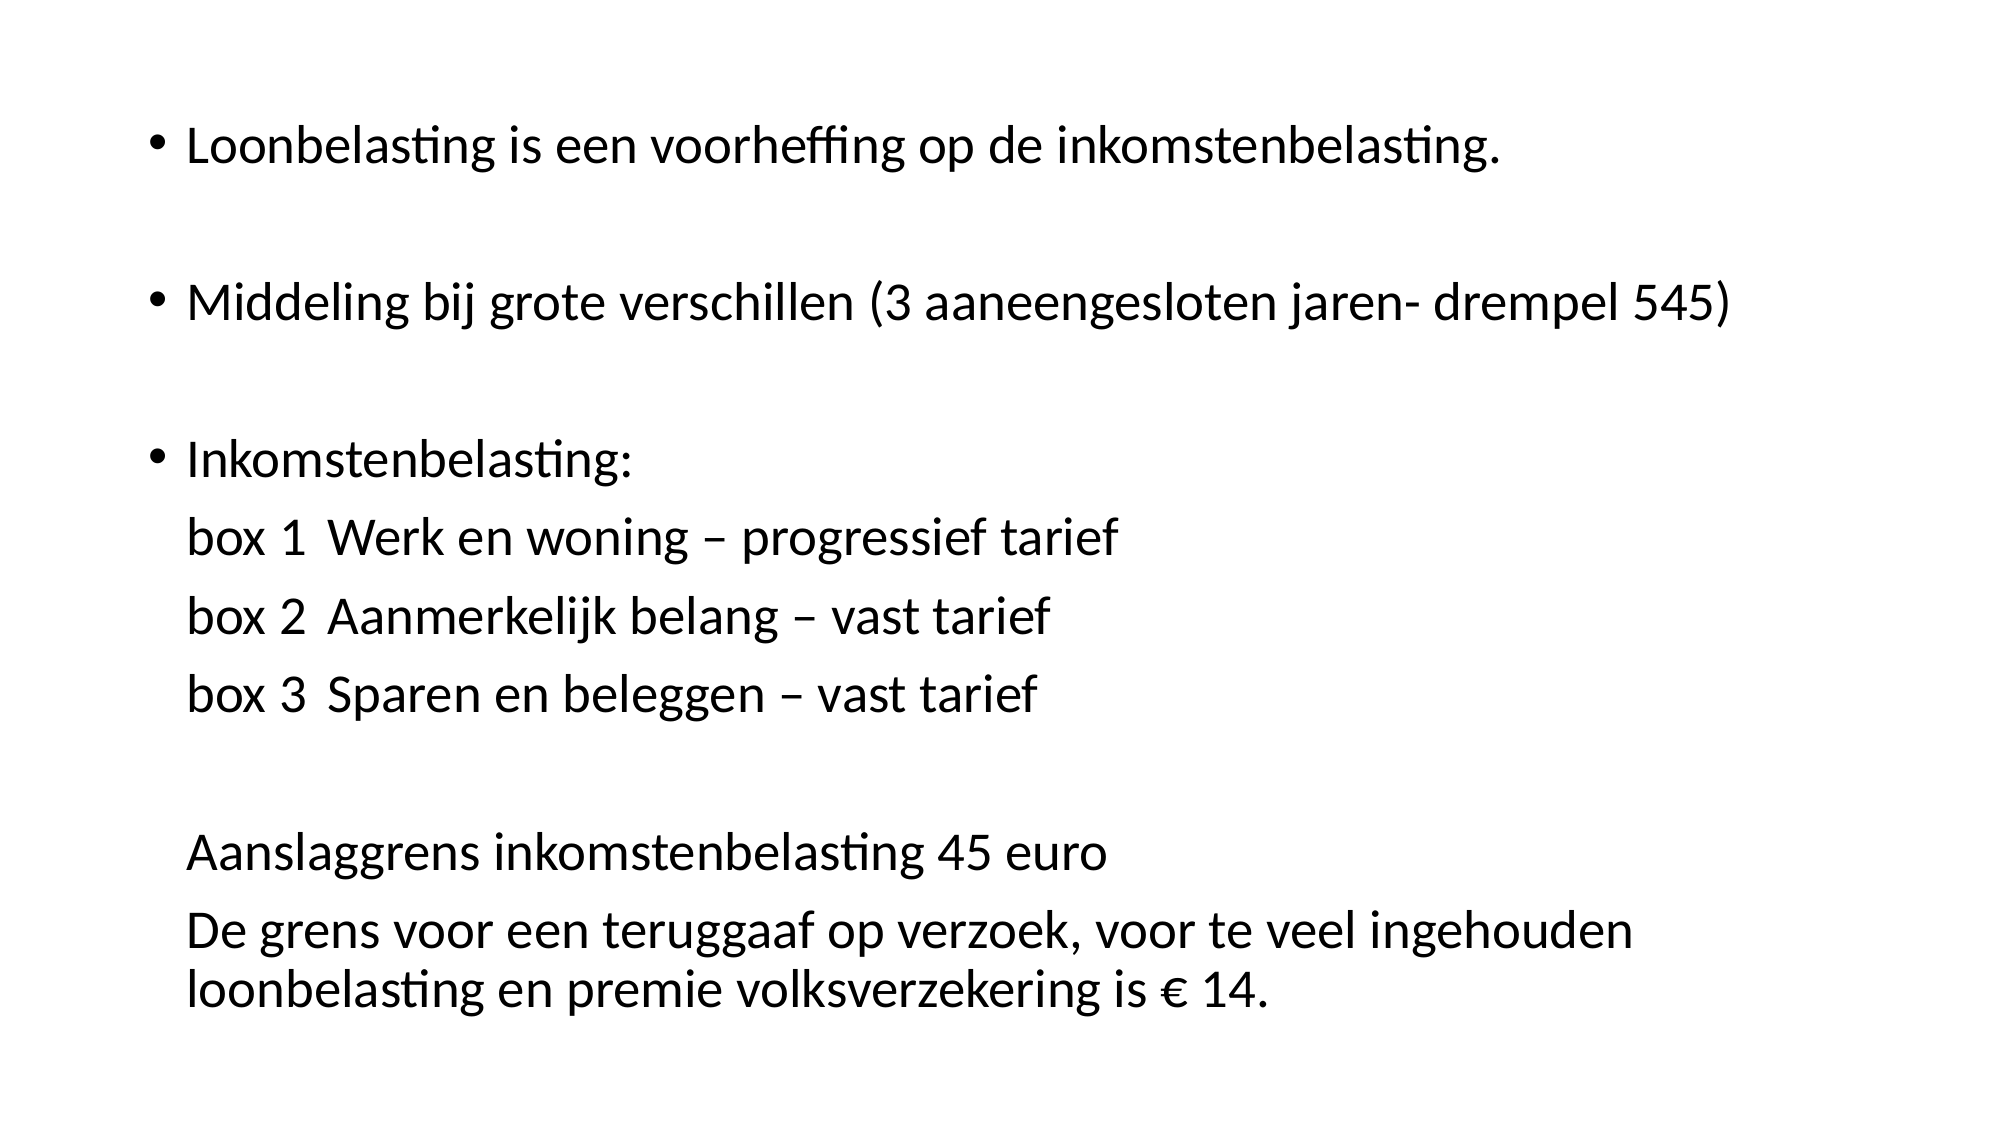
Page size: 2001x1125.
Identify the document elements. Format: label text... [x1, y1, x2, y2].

list Loonbelasting is een voorheffing op de inkomstenbelasting. Middeling bij grote verschillen (3 aaneengesloten jaren- drempel 545) Inkomstenbelasting: box 1 Werk en woning – progressief tarief box 2 Aanmerkelijk belang – vast tarief box 3 Sparen en beleggen – vast tarief Aanslaggrens inkomstenbelasting 45 euro De grens voor een teruggaaf op verzoek, voor te veel ingehouden loonbelasting en premie volksverzekering is € 14. [133, 108, 1859, 1028]
